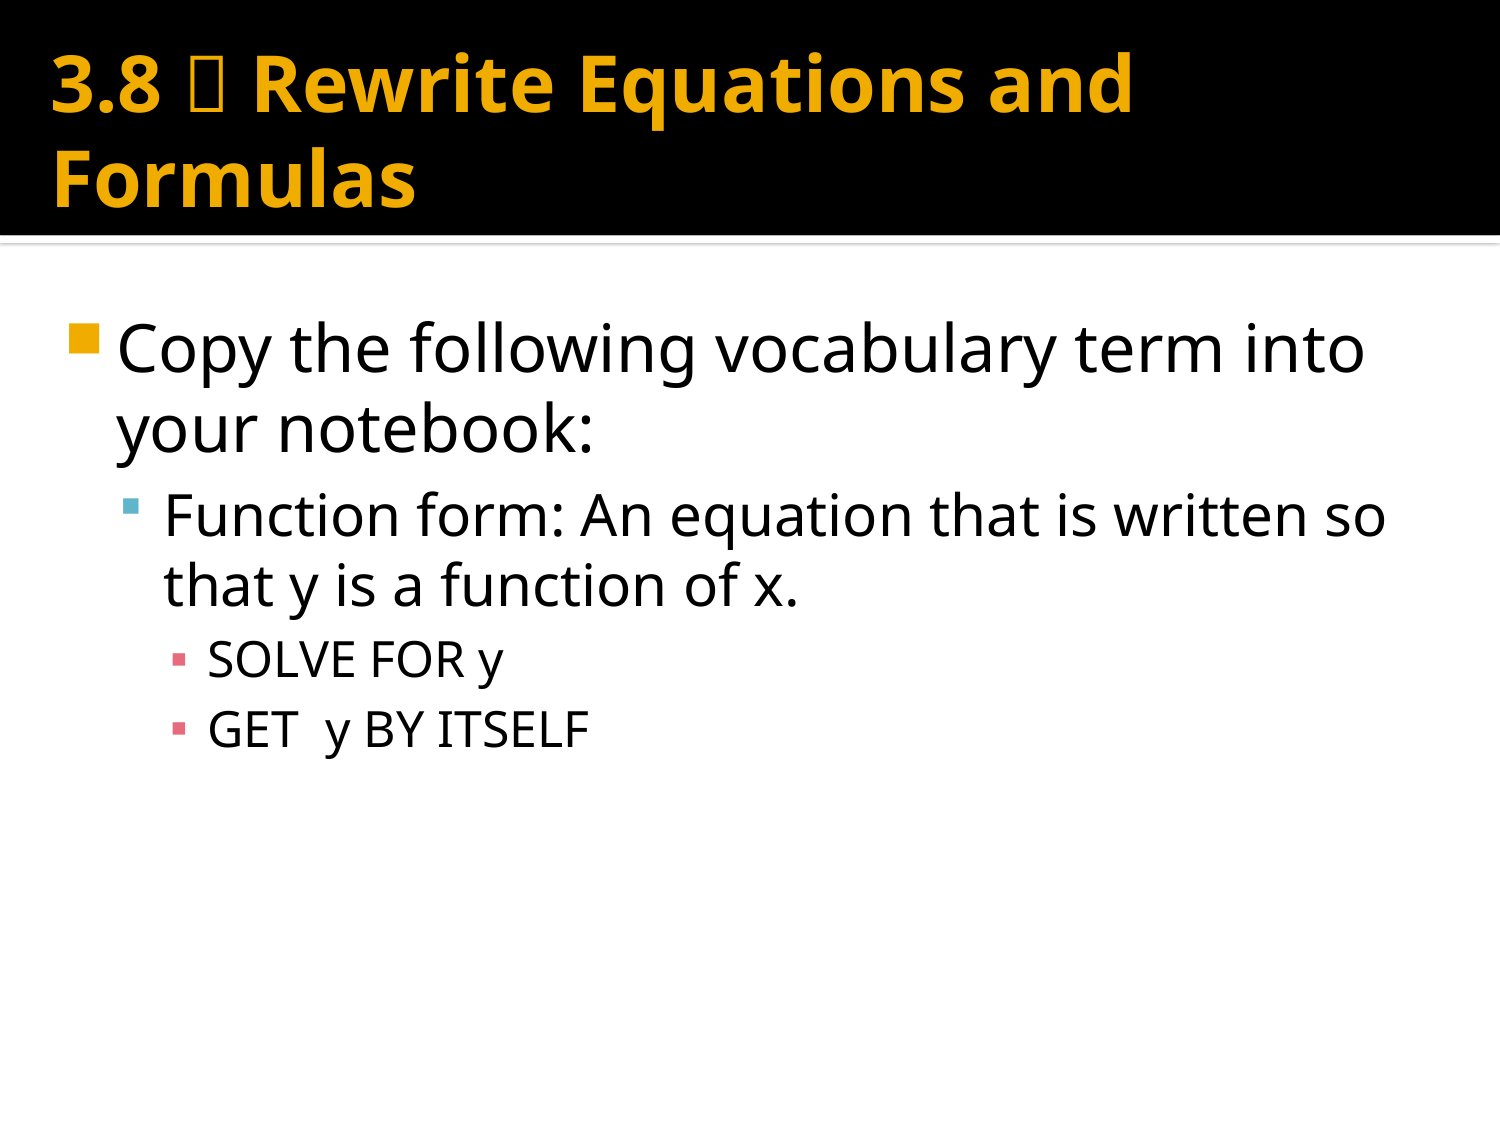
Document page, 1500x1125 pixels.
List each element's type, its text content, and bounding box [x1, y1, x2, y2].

title 3.8  Rewrite Equations and Formulas [35, 25, 1500, 231]
list Copy the following vocabulary term into your notebook: Function form: An equation that is written so that y is a function of x. SOLVE FOR y GET y BY ITSELF [35, 291, 1474, 1050]
